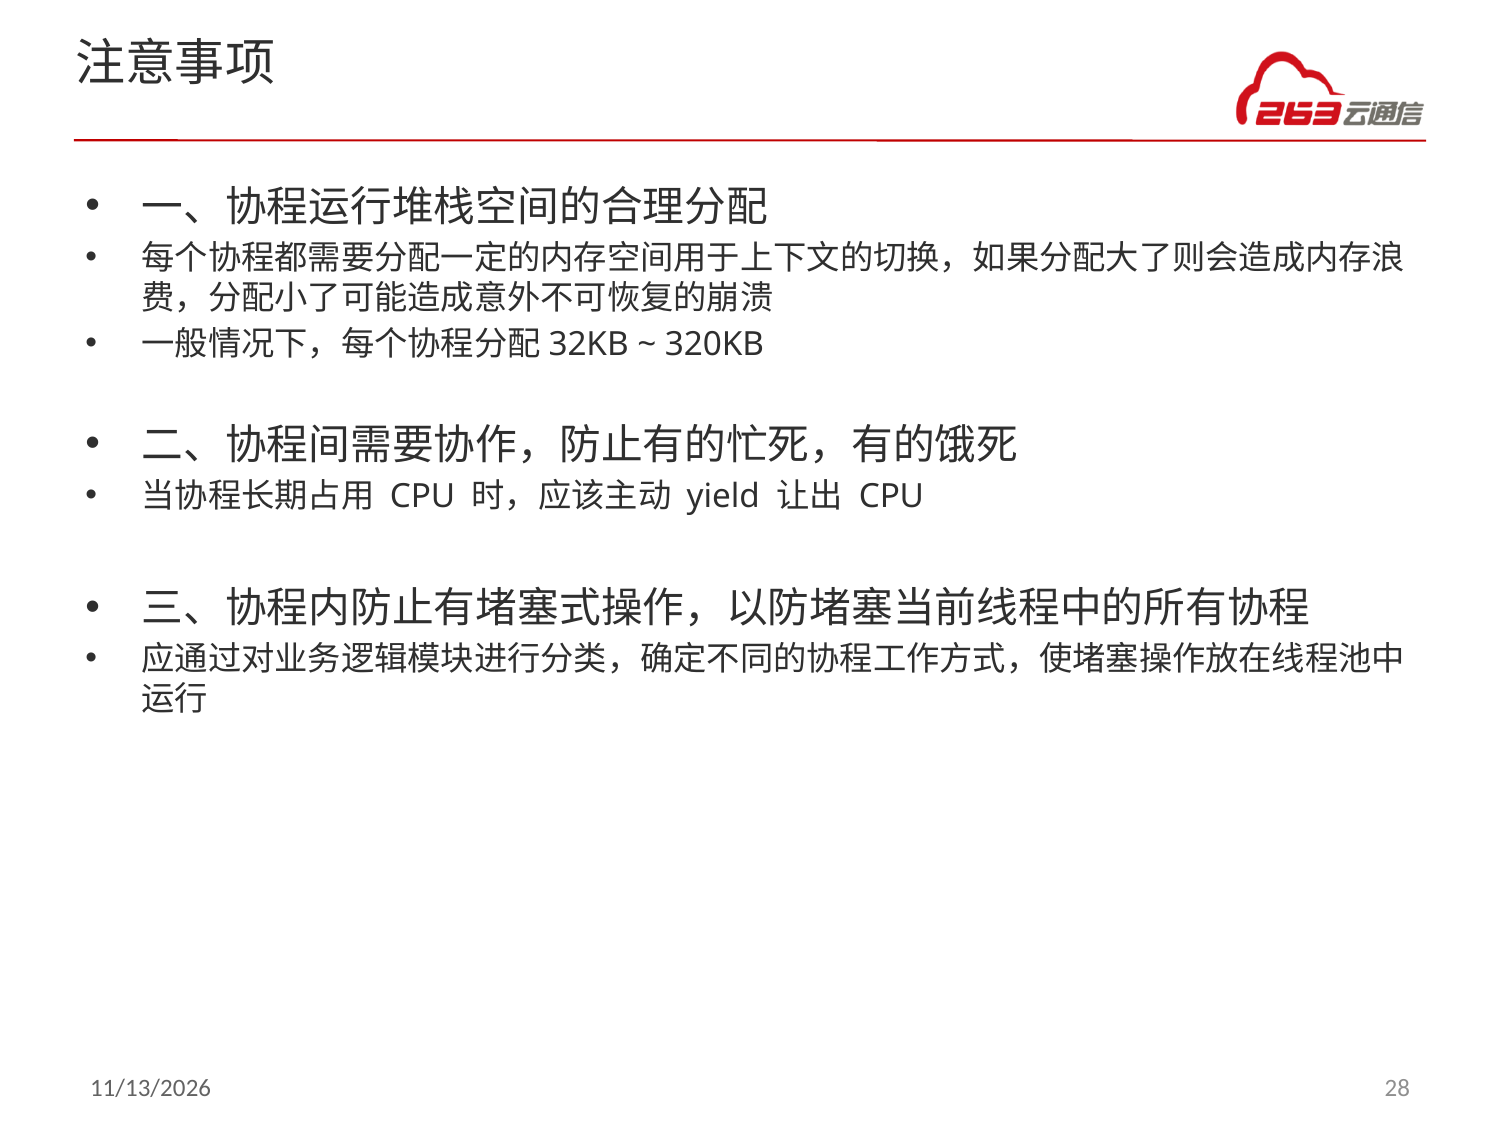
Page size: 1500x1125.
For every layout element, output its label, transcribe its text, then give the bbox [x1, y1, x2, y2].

list 一、协程运行堆栈空间的合理分配 每个协程都需要分配一定的内存空间用于上下文的切换，如果分配大了则会造成内存浪费，分配小了可能造成意外不可恢复的崩溃 一般情况下，每个协程分配32KB ~ 320KB 二、协程间需要协作，防止有的忙死，有的饿死 当协程长期占用 CPU 时，应该主动 yield 让出 CPU 三、协程内防止有堵塞式操作，以防堵塞当前线程中的所有协程 应通过对业务逻辑模块进行分类，确定不同的协程工作方式，使堵塞操作放在线程池中运行 [70, 171, 1421, 1016]
picture [1230, 37, 1430, 141]
title 注意事项 [75, 30, 1235, 136]
